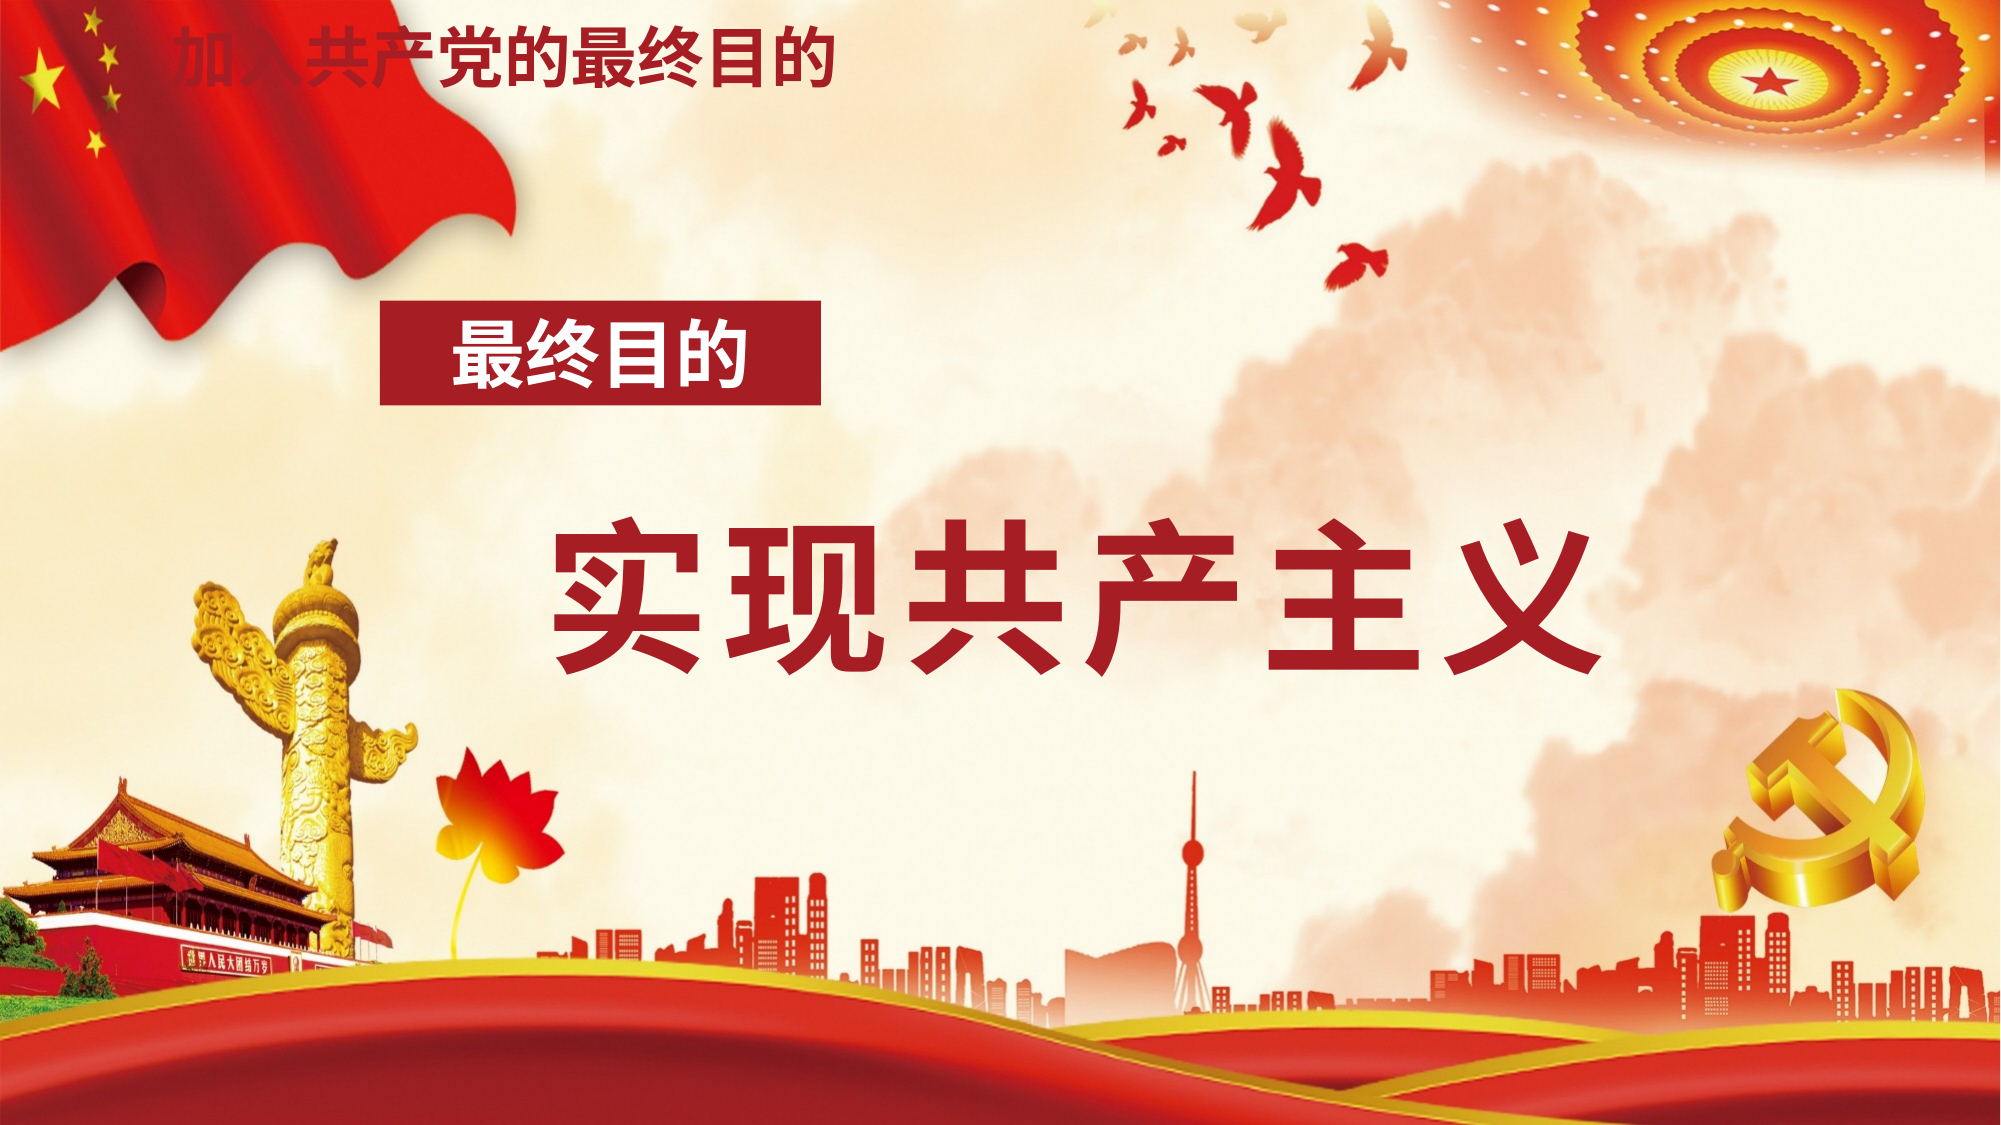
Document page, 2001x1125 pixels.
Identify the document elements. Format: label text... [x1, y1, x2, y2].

text_box 实现共产主义 [529, 486, 1623, 702]
title 加入共产党的最终目的 [155, 10, 1132, 113]
picture [0, 0, 2001, 1125]
text_box 最终目的 [379, 300, 821, 406]
